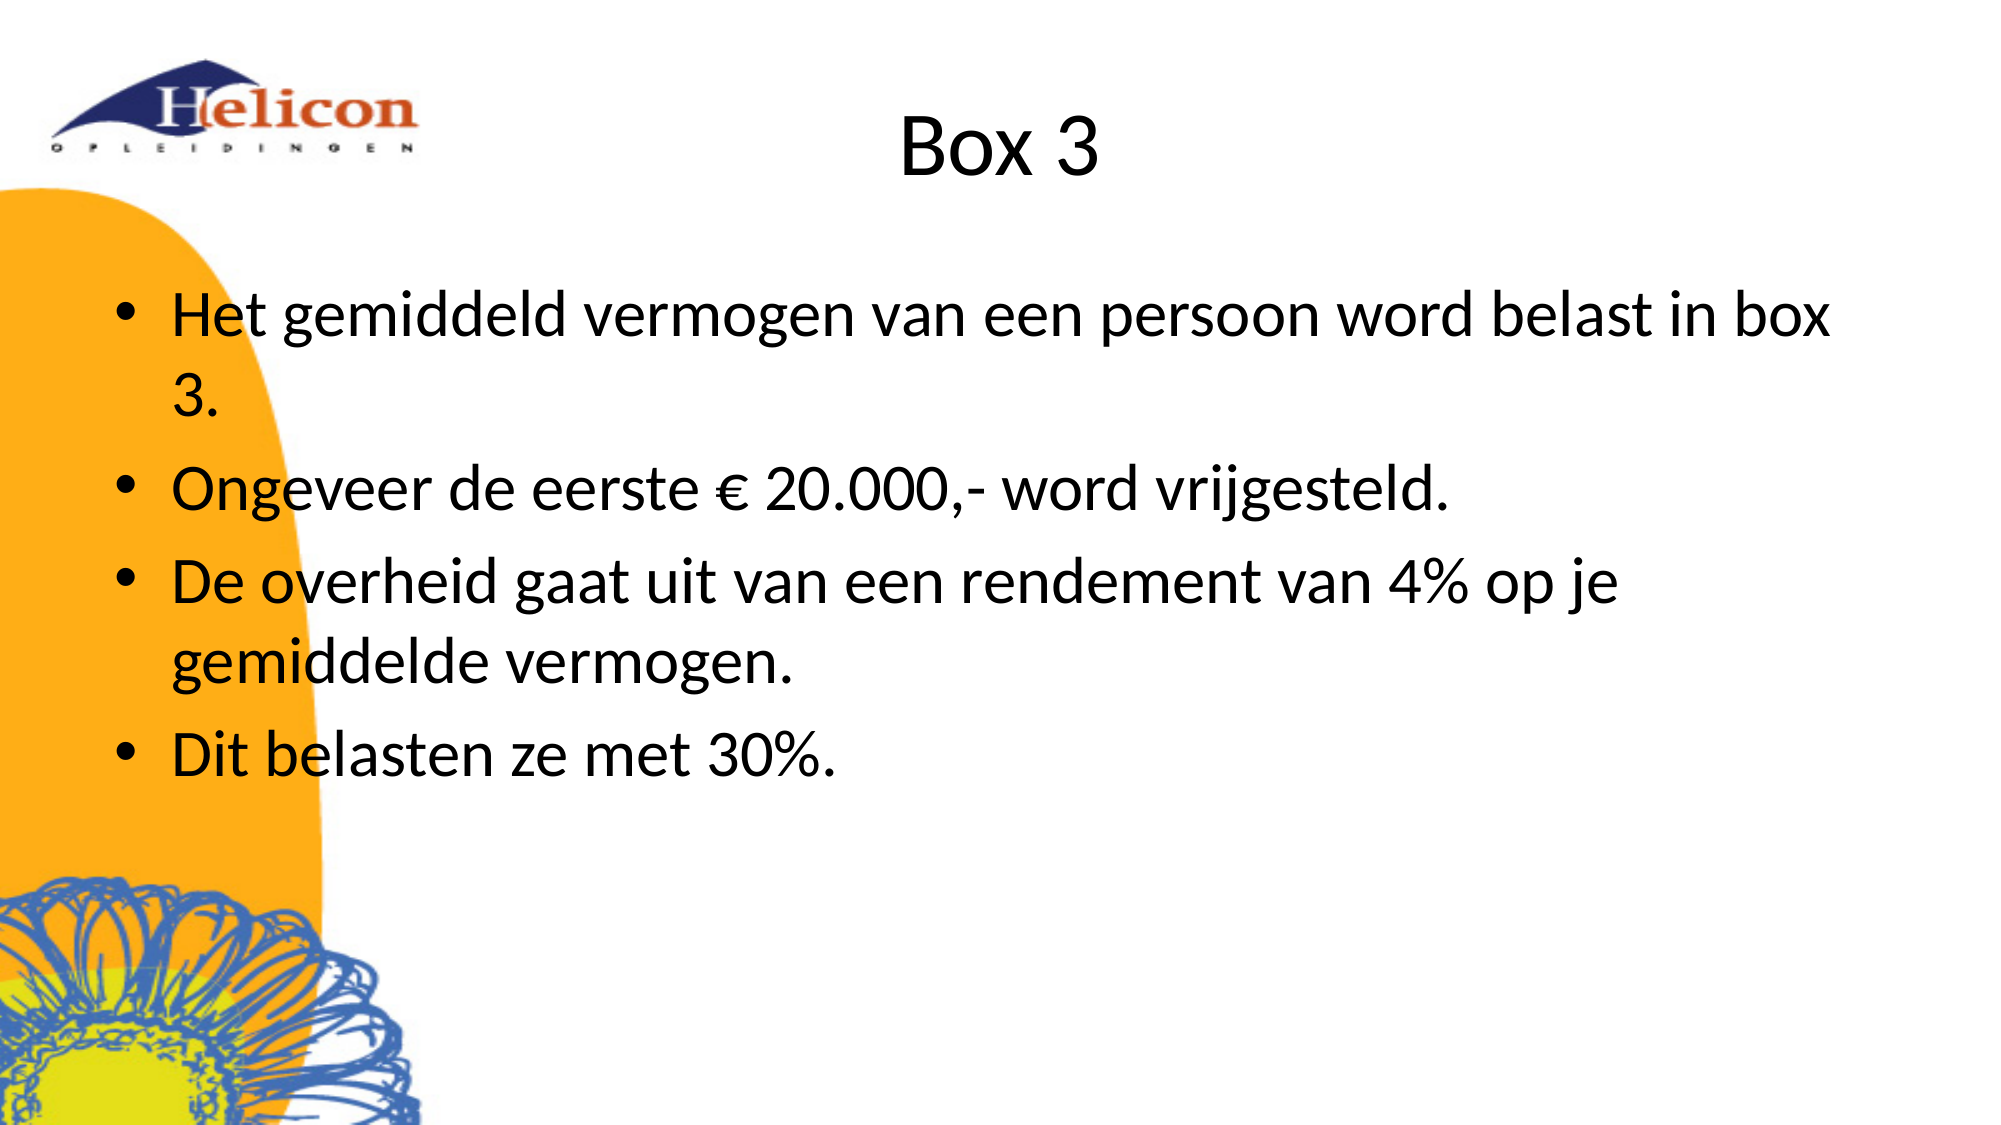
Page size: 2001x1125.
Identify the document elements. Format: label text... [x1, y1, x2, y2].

title Box 3 [99, 45, 1900, 233]
picture [0, 0, 2001, 1125]
list Het gemiddeld vermogen van een persoon word belast in box 3. Ongeveer de eerste € 20.000,- word vrijgesteld. De overheid gaat uit van een rendement van 4% op je gemiddelde vermogen. Dit belasten ze met 30%. [99, 262, 1900, 1005]
